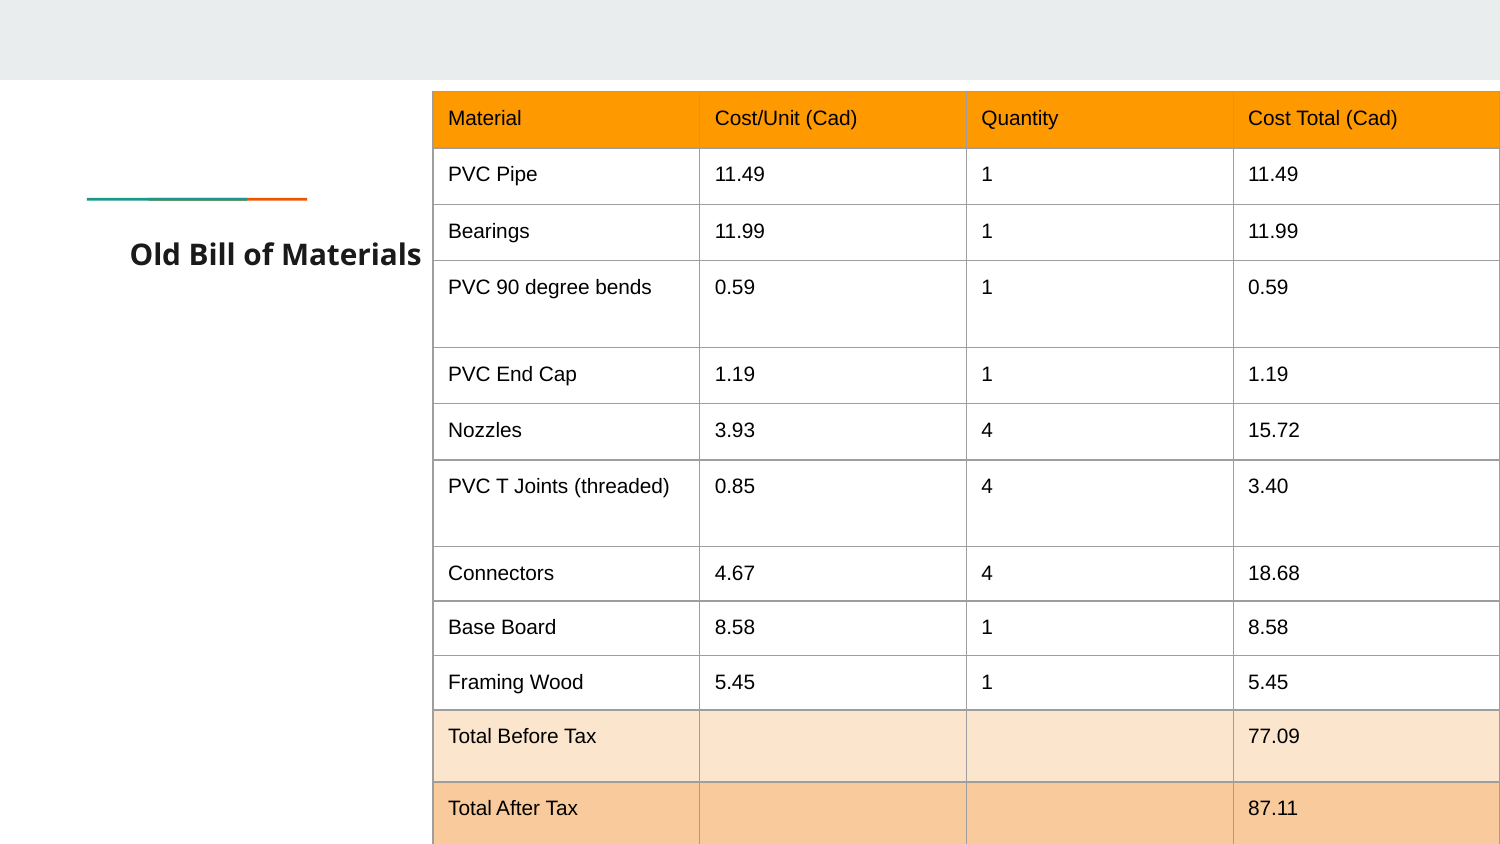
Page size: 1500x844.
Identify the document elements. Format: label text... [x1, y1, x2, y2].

table_cell 1 [967, 348, 1233, 403]
table_header Cost/Unit (Cad) [700, 92, 966, 147]
table_cell [967, 711, 1233, 781]
table_header Cost Total (Cad) [1234, 92, 1499, 147]
table_cell 1 [967, 261, 1233, 347]
table_cell 1.19 [700, 348, 966, 403]
table_cell 3.40 [1234, 461, 1499, 546]
table_cell 5.45 [700, 656, 966, 709]
table_cell 4 [967, 404, 1233, 459]
table_cell 1 [967, 602, 1233, 655]
table_cell 4 [967, 461, 1233, 546]
table_cell 0.85 [700, 461, 966, 546]
table_cell 8.58 [700, 602, 966, 655]
table_cell PVC End Cap [434, 348, 699, 403]
table_cell PVC T Joints (threaded) [434, 461, 699, 546]
table_cell 5.45 [1234, 656, 1499, 709]
table_cell 11.49 [700, 149, 966, 204]
table_cell PVC 90 degree bends [434, 261, 699, 347]
table_cell [967, 783, 1233, 844]
table_cell 77.09 [1234, 711, 1499, 781]
table_cell 1 [967, 656, 1233, 709]
table_header Material [434, 92, 699, 147]
table_cell 18.68 [1234, 547, 1499, 600]
table_cell PVC Pipe [434, 149, 699, 204]
table_cell Nozzles [434, 404, 699, 459]
table_cell 11.99 [1234, 205, 1499, 260]
table_cell Base Board [434, 602, 699, 655]
title Old Bill of Materials [114, 220, 432, 309]
table_cell 4.67 [700, 547, 966, 600]
table_cell Framing Wood [434, 656, 699, 709]
table_header Quantity [967, 92, 1233, 147]
table_cell Bearings [434, 205, 699, 260]
table_cell 1 [967, 149, 1233, 204]
table_cell 1.19 [1234, 348, 1499, 403]
table_cell Total Before Tax [434, 711, 699, 781]
table_cell 1 [967, 205, 1233, 260]
table_cell 87.11 [1234, 783, 1499, 844]
table_cell Total After Tax [434, 783, 699, 844]
table_cell 15.72 [1234, 404, 1499, 459]
table_cell 0.59 [1234, 261, 1499, 347]
table_cell 8.58 [1234, 602, 1499, 655]
table_cell [700, 783, 966, 844]
table_cell 11.49 [1234, 149, 1499, 204]
table_cell 0.59 [700, 261, 966, 347]
table_cell 3.93 [700, 404, 966, 459]
table_cell 4 [967, 547, 1233, 600]
table_cell [700, 711, 966, 781]
table_cell Connectors [434, 547, 699, 600]
table_cell 11.99 [700, 205, 966, 260]
